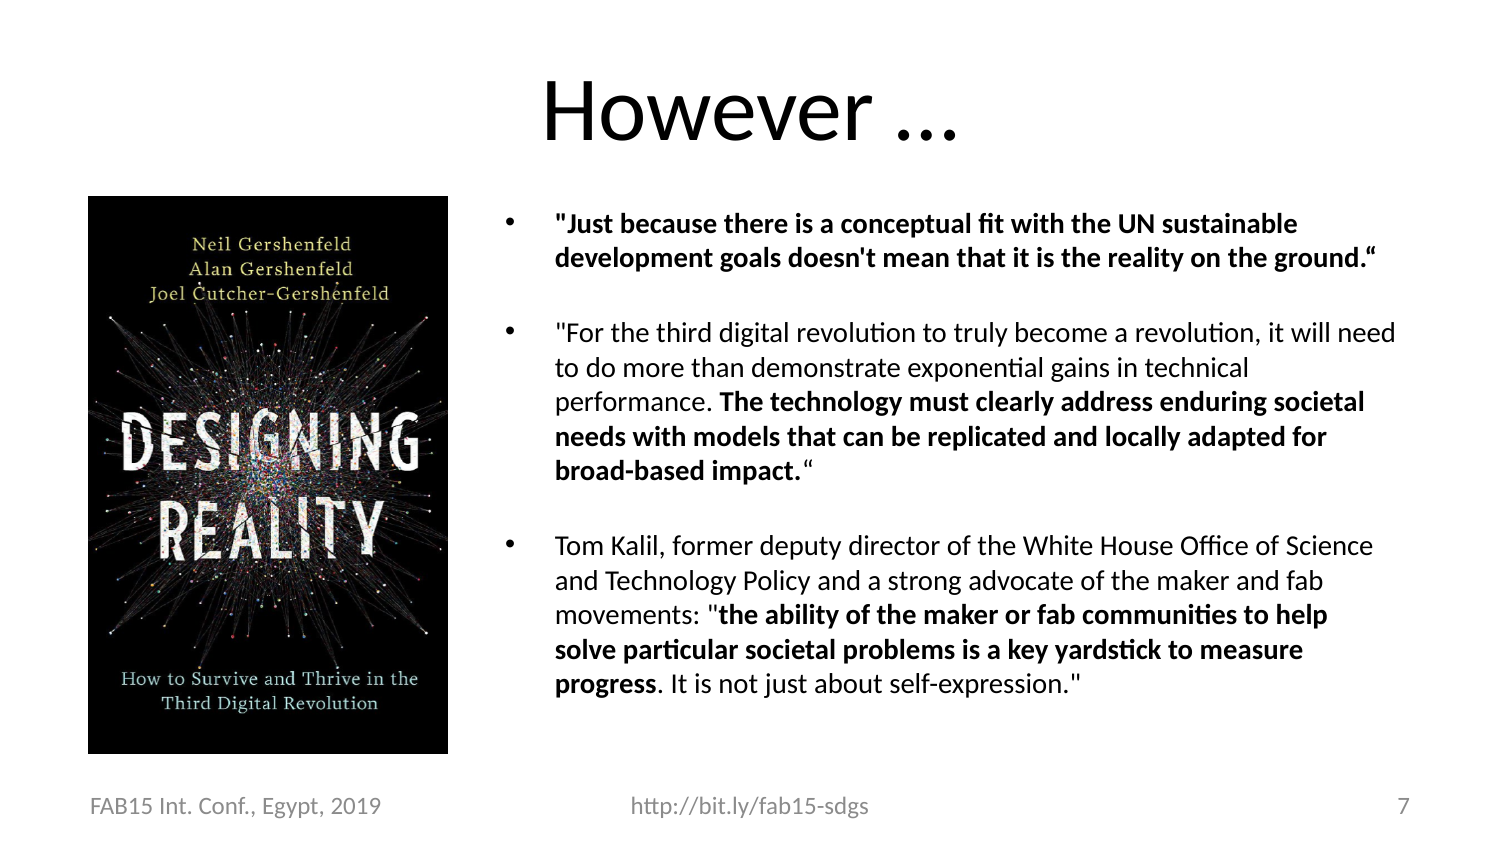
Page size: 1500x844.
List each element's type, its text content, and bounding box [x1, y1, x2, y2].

title However … [75, 33, 1425, 175]
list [88, 196, 448, 754]
slide_number FAB15 Int. Conf., Egypt, 2019 [75, 782, 425, 827]
footer http://bit.ly/fab15-sdgs [512, 782, 988, 827]
slide_number 7 [1074, 782, 1425, 827]
list "Just because there is a conceptual fit with the UN sustainable development goals doesn't mean that it is the reality on the ground.“ "For the third digital revolution to truly become a revolution, it will need to do more than demonstrate exponential gains in technical performance. The technology must clearly address enduring societal needs with models that can be replicated and locally adapted for broad-based impact.“ Tom Kalil, former deputy director of the White House Office of Science and Technology Policy and a strong advocate of the maker and fab movements: "the ability of the maker or fab communities to help solve particular societal problems is a key yardstick to measure progress. It is not just about self-expression." [490, 196, 1412, 754]
